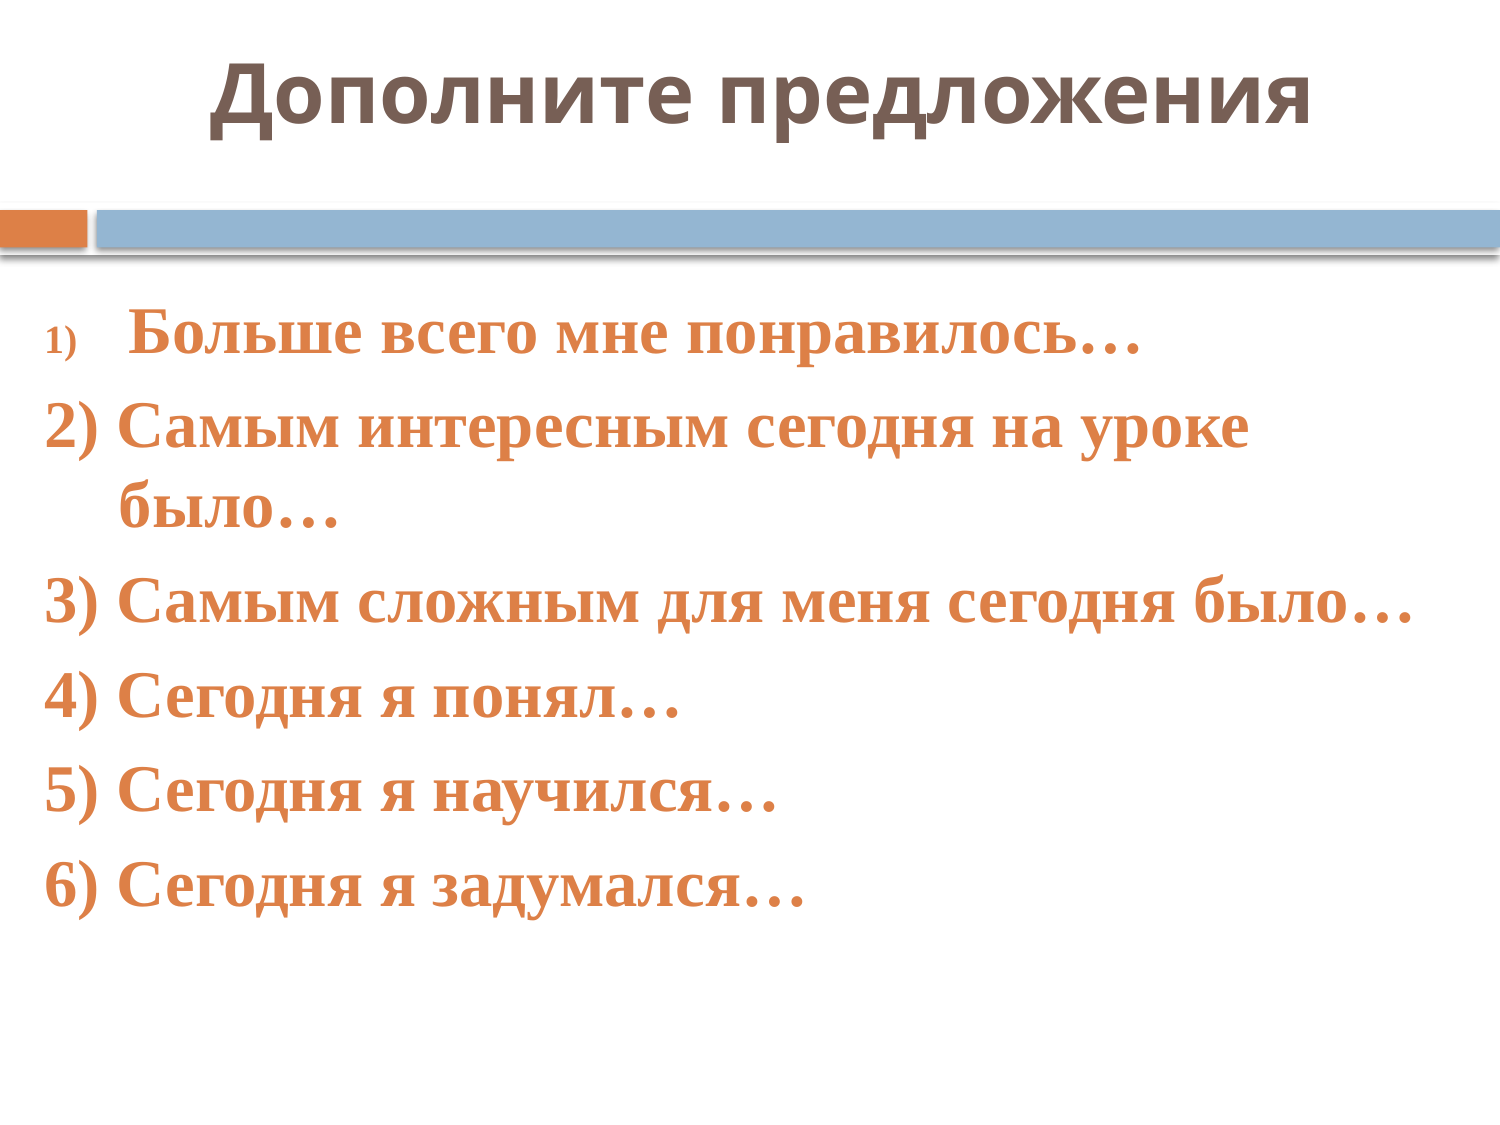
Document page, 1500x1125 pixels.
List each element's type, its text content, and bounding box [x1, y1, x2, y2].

list Больше всего мне понравилось… 2) Самым интересным сегодня на уроке было… 3) Самым сложным для меня сегодня было… 4) Сегодня я понял… 5) Сегодня я научился… 6) Сегодня я задумался… [29, 278, 1440, 984]
title Дополните предложения [58, 117, 1468, 164]
